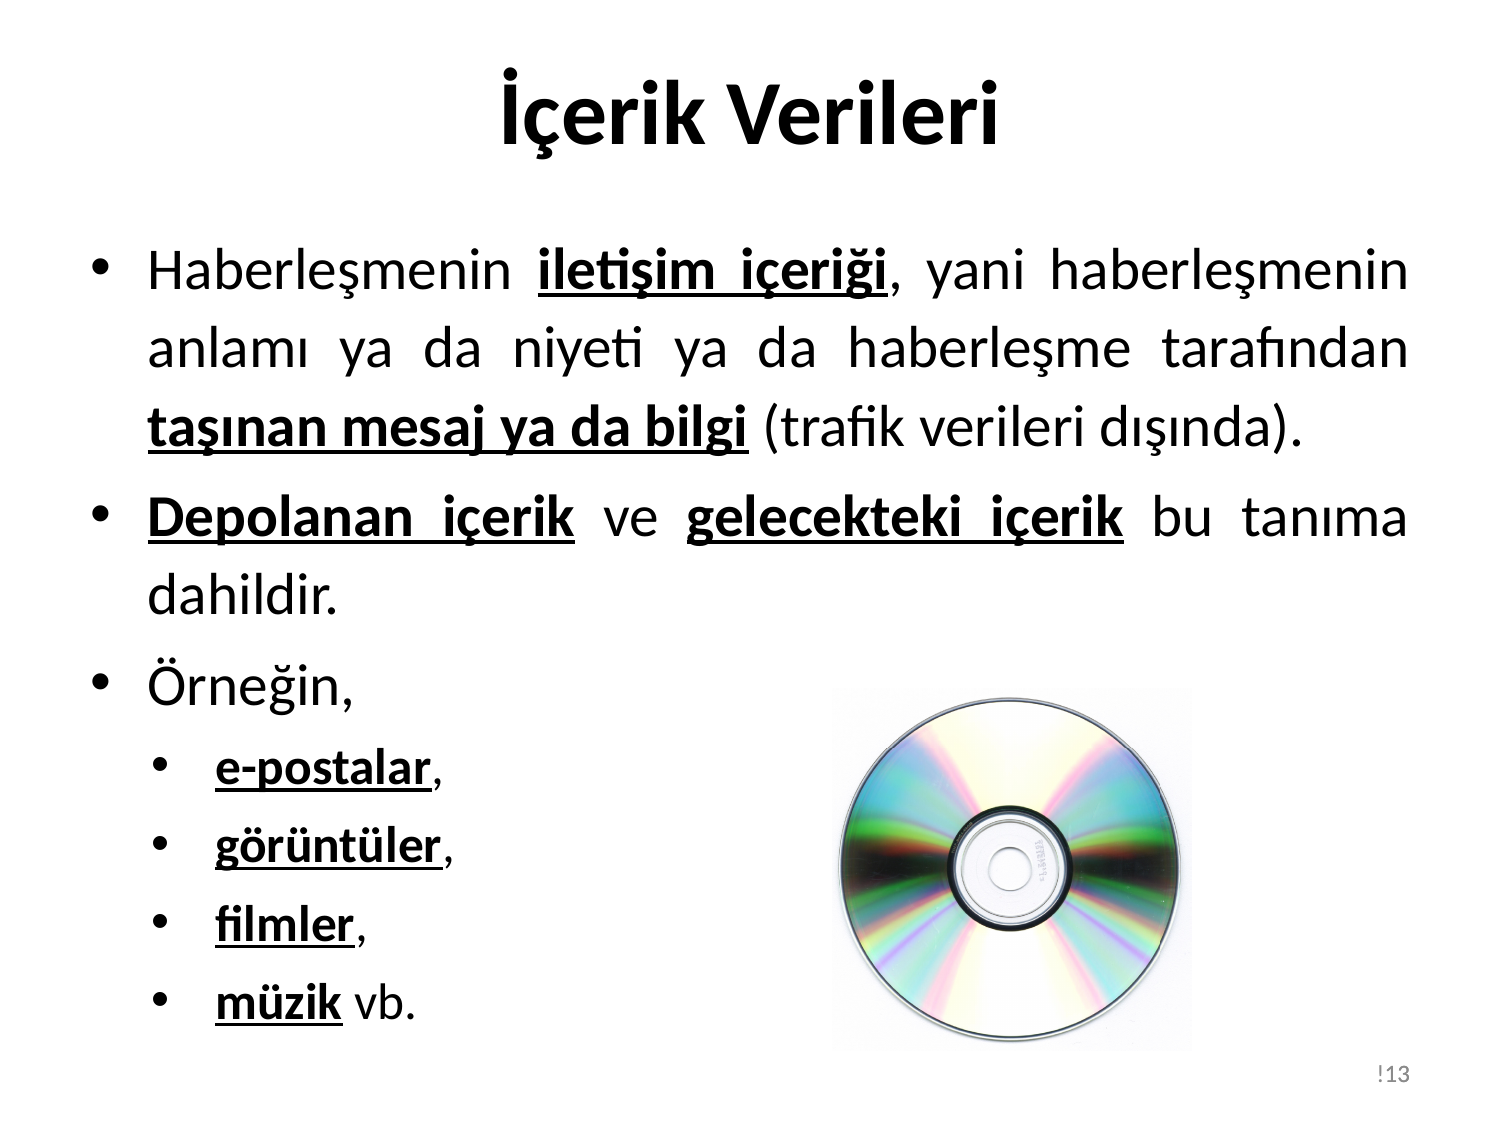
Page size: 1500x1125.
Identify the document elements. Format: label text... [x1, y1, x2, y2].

list Haberleşmenin iletişim içeriği, yani haberleşmenin anlamı ya da niyeti ya da haberleşme tarafından taşınan mesaj ya da bilgi (trafik verileri dışında). Depolanan içerik ve gelecekteki içerik bu tanıma dahildir. Örneğin, e-postalar, görüntüler, filmler, müzik vb. [75, 233, 1425, 1051]
picture [831, 688, 1192, 1052]
text_box !13 [1074, 1042, 1425, 1103]
title İçerik Verileri [75, 45, 1425, 233]
